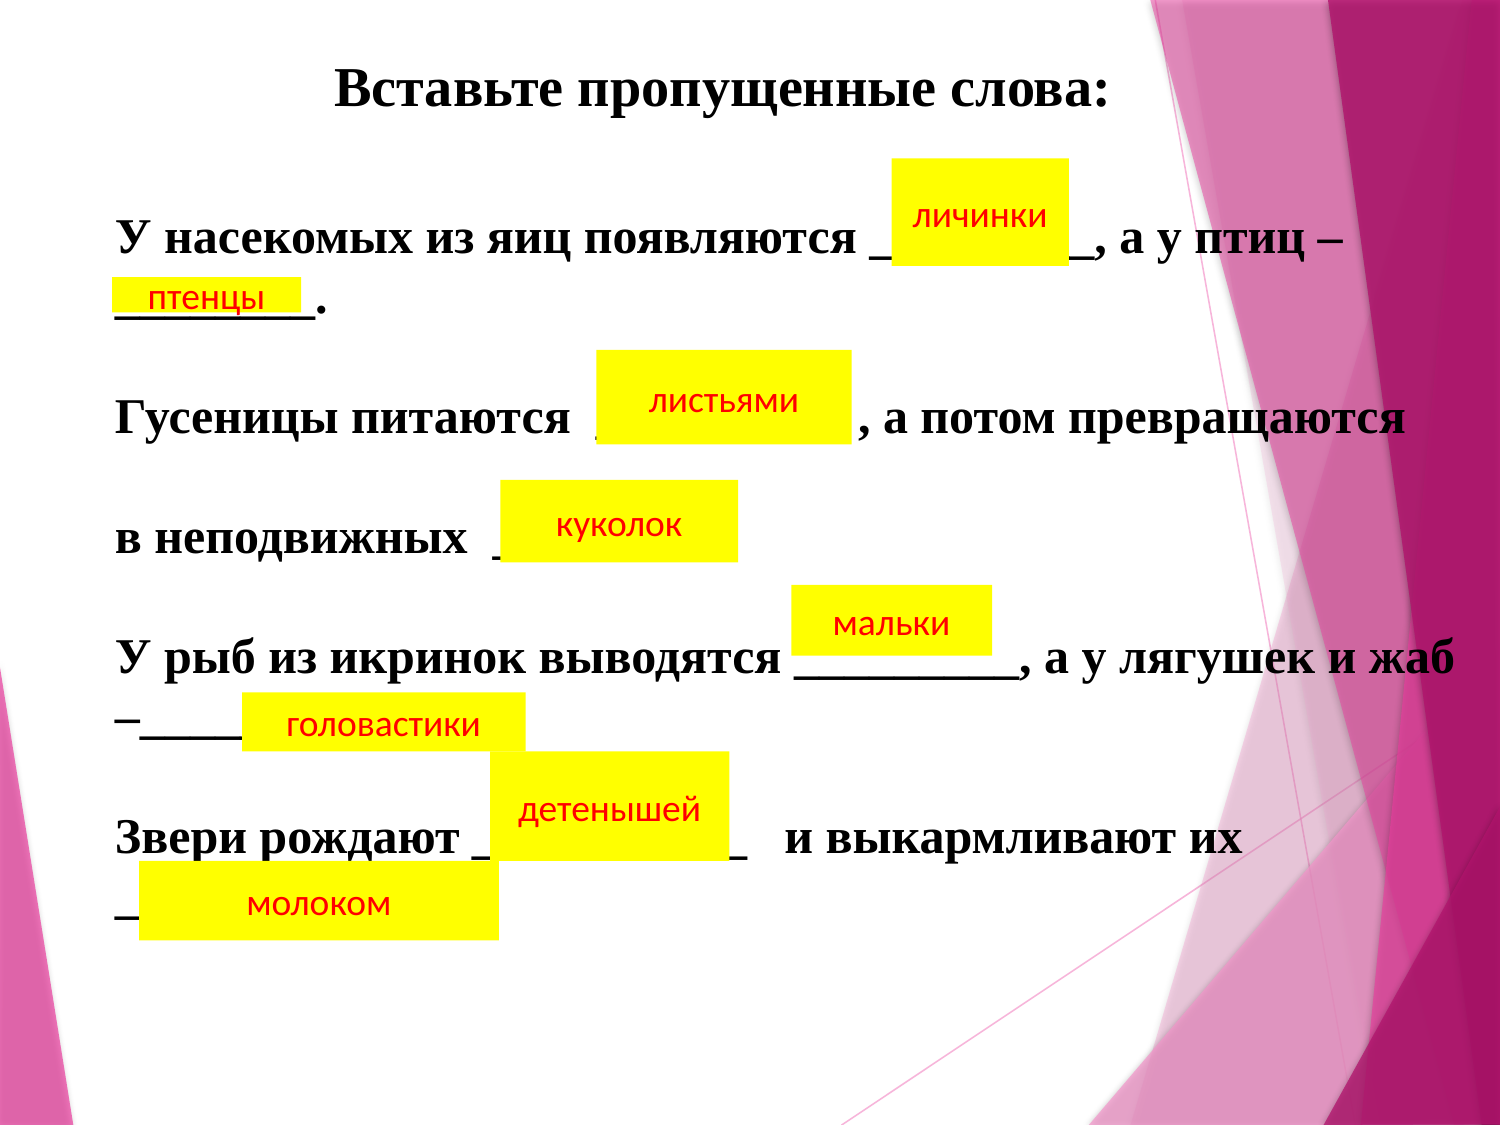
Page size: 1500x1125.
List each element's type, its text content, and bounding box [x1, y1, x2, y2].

text_box листьями [595, 348, 853, 446]
text_box детенышей [489, 750, 731, 862]
text_box У насекомых из яиц появляются _________, а у птиц –________. Гусеницы питаются _________ , а потом превращаются в неподвижных _________. У рыб из икринок выводятся _________, а у лягушек и жаб –___________ . Звери рождают ___________ и выкармливают их _________ [100, 196, 1471, 1021]
text_box молоком [138, 859, 500, 942]
text_box головастики [241, 691, 527, 753]
text_box куколок [499, 478, 740, 564]
title Вставьте пропущенные слова: [112, 42, 1335, 126]
text_box птенцы [111, 276, 303, 314]
text_box мальки [790, 583, 994, 657]
text_box личинки [890, 157, 1070, 267]
